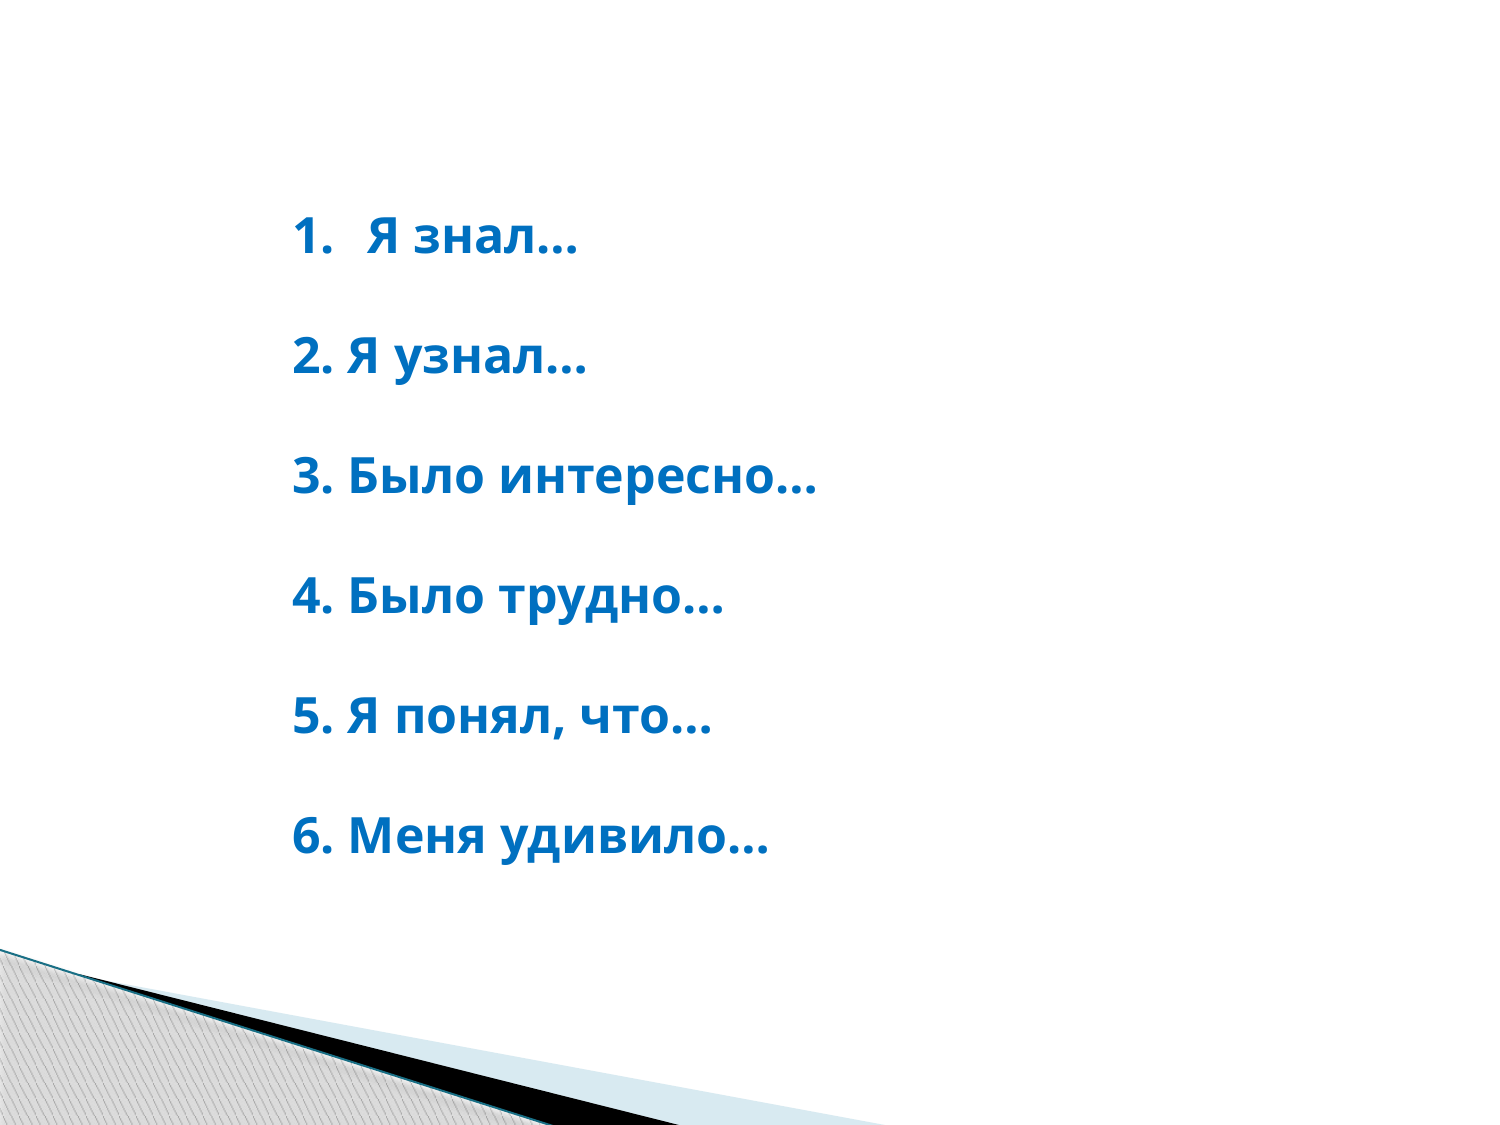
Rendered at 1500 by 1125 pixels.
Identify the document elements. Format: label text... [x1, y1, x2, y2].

text_box Я знал… 2. Я узнал… 3. Было интересно… 4. Было трудно… 5. Я понял, что… 6. Меня удивило… [277, 196, 1187, 931]
